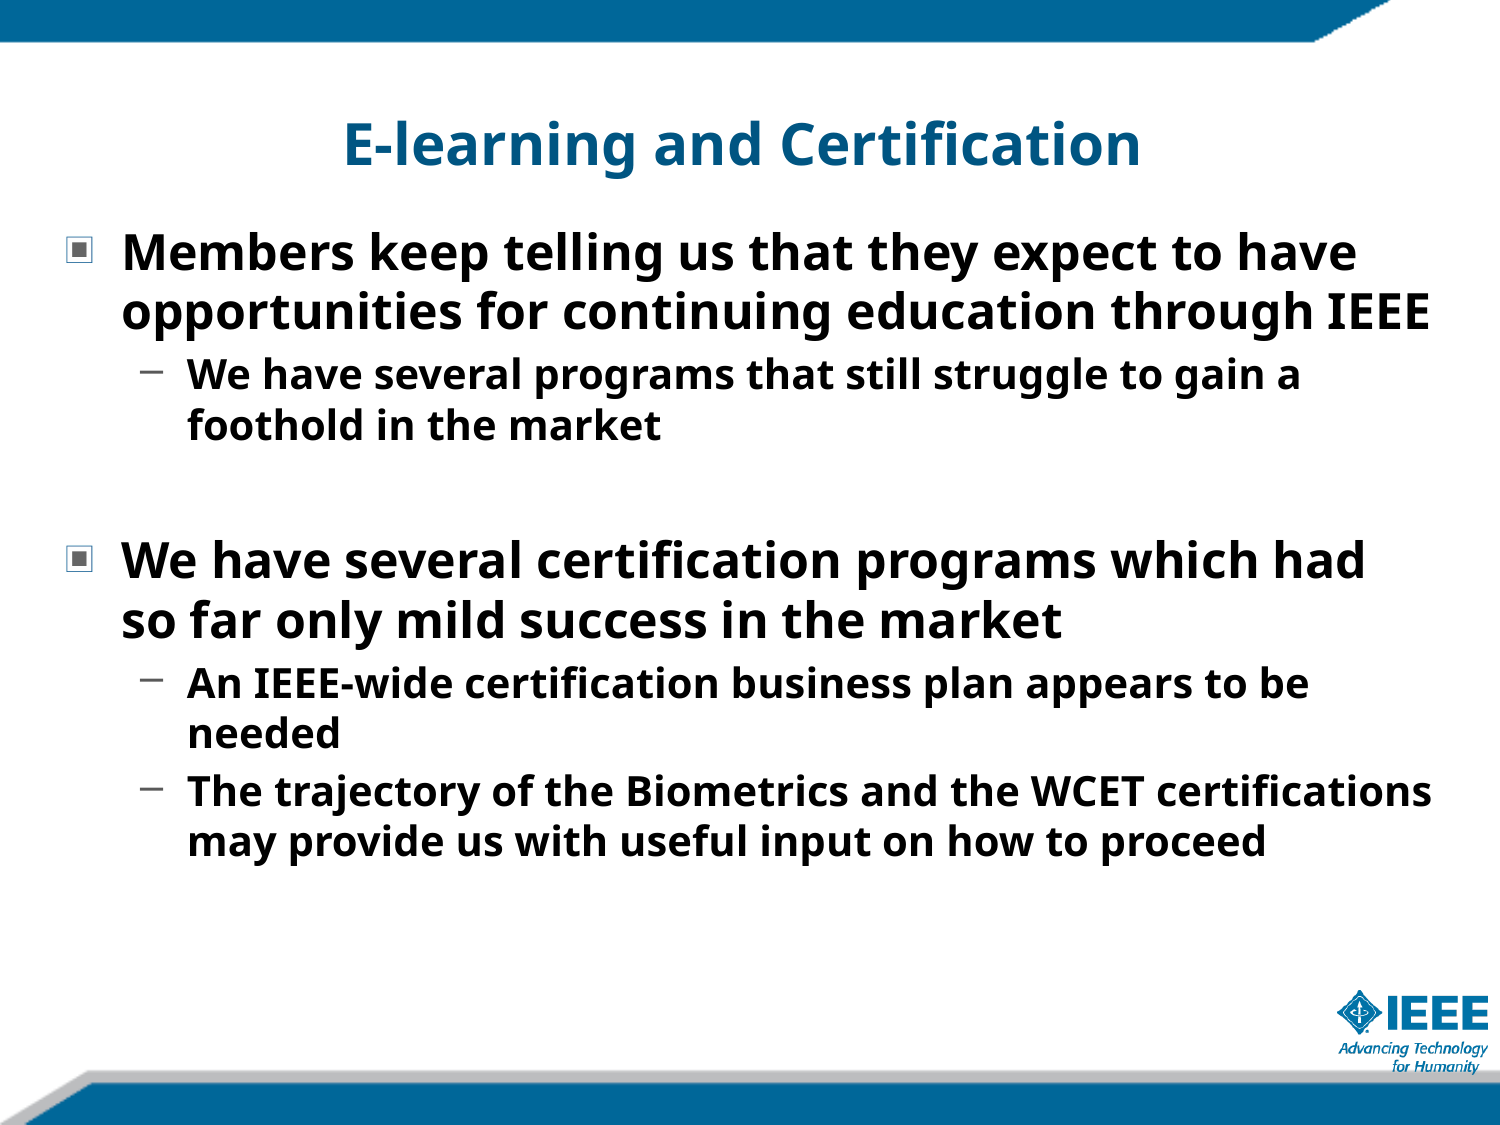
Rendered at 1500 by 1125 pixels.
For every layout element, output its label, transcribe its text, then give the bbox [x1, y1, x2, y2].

picture [0, 0, 1500, 1125]
title E-learning and Certification [112, 99, 1388, 212]
list Members keep telling us that they expect to have opportunities for continuing education through IEEE We have several programs that still struggle to gain a foothold in the market We have several certification programs which had so far only mild success in the market An IEEE-wide certification business plan appears to be needed The trajectory of the Biometrics and the WCET certifications may provide us with useful input on how to proceed [49, 212, 1451, 1063]
